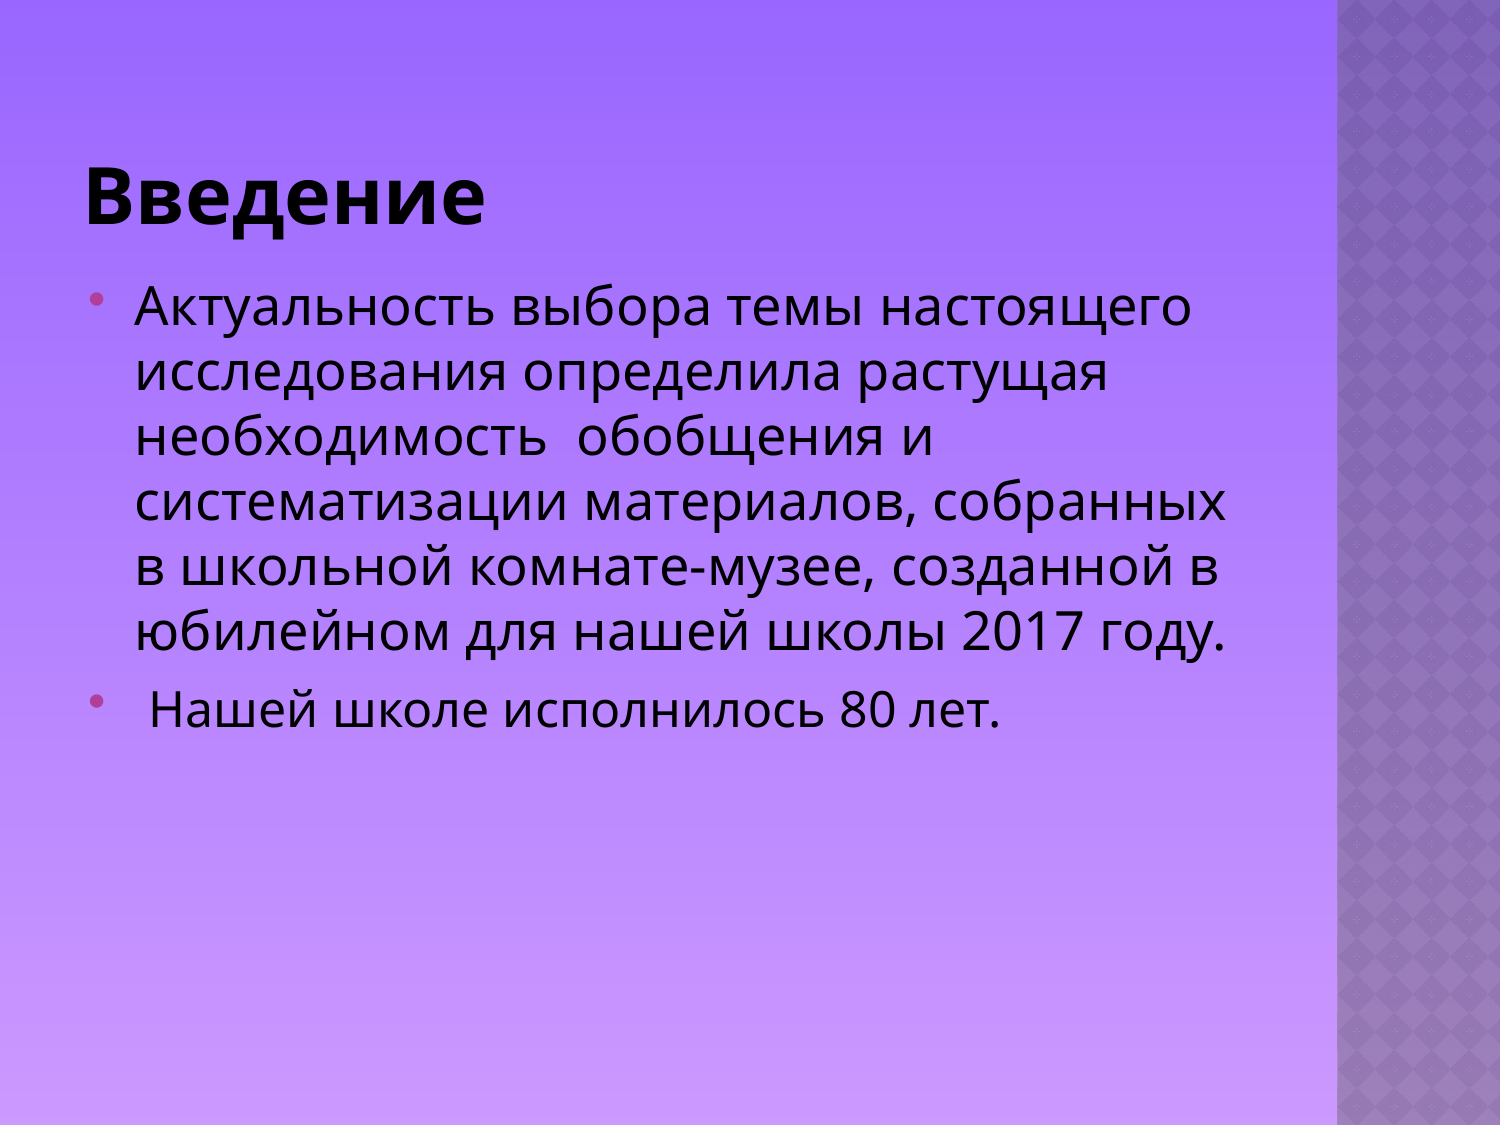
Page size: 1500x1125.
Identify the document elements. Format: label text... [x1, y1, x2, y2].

list Актуальность выбора темы настоящего исследования определила растущая необходимость обобщения и систематизации материалов, собранных в школьной комнате-музее, созданной в юбилейном для нашей школы 2017 году. Нашей школе исполнилось 80 лет. [74, 263, 1263, 1060]
title Введение [75, 52, 1263, 241]
